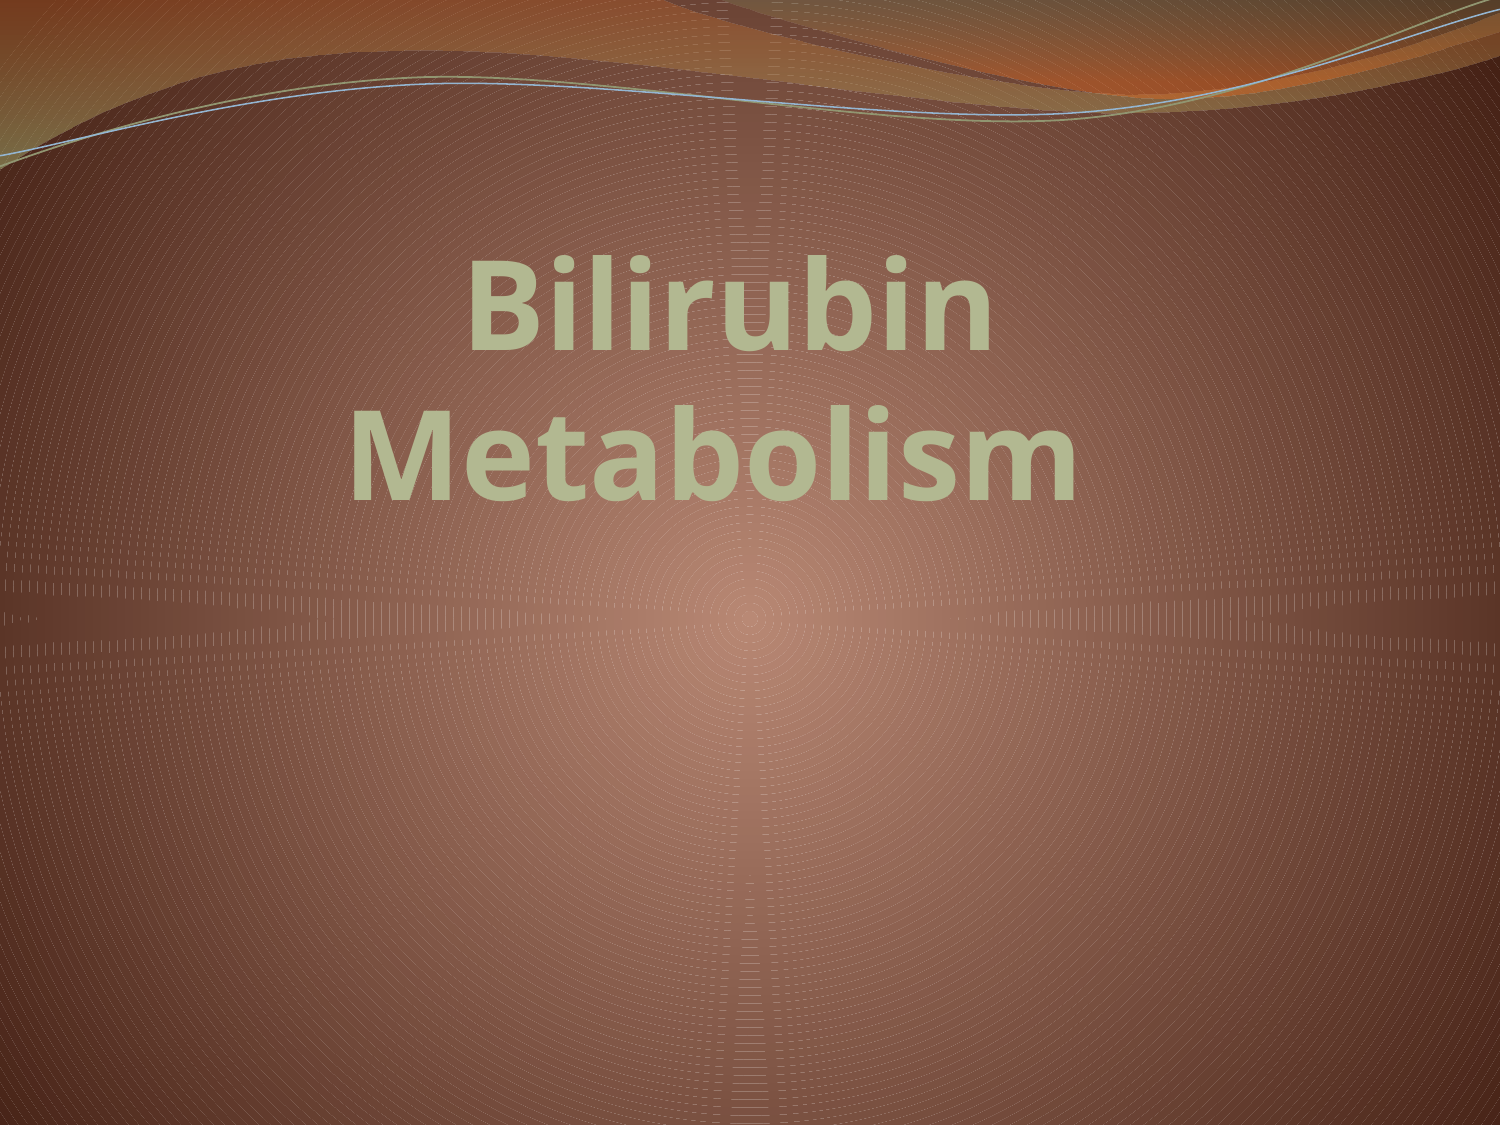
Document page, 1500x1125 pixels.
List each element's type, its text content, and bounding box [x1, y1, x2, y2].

title Bilirubin Metabolism [87, 224, 1376, 525]
